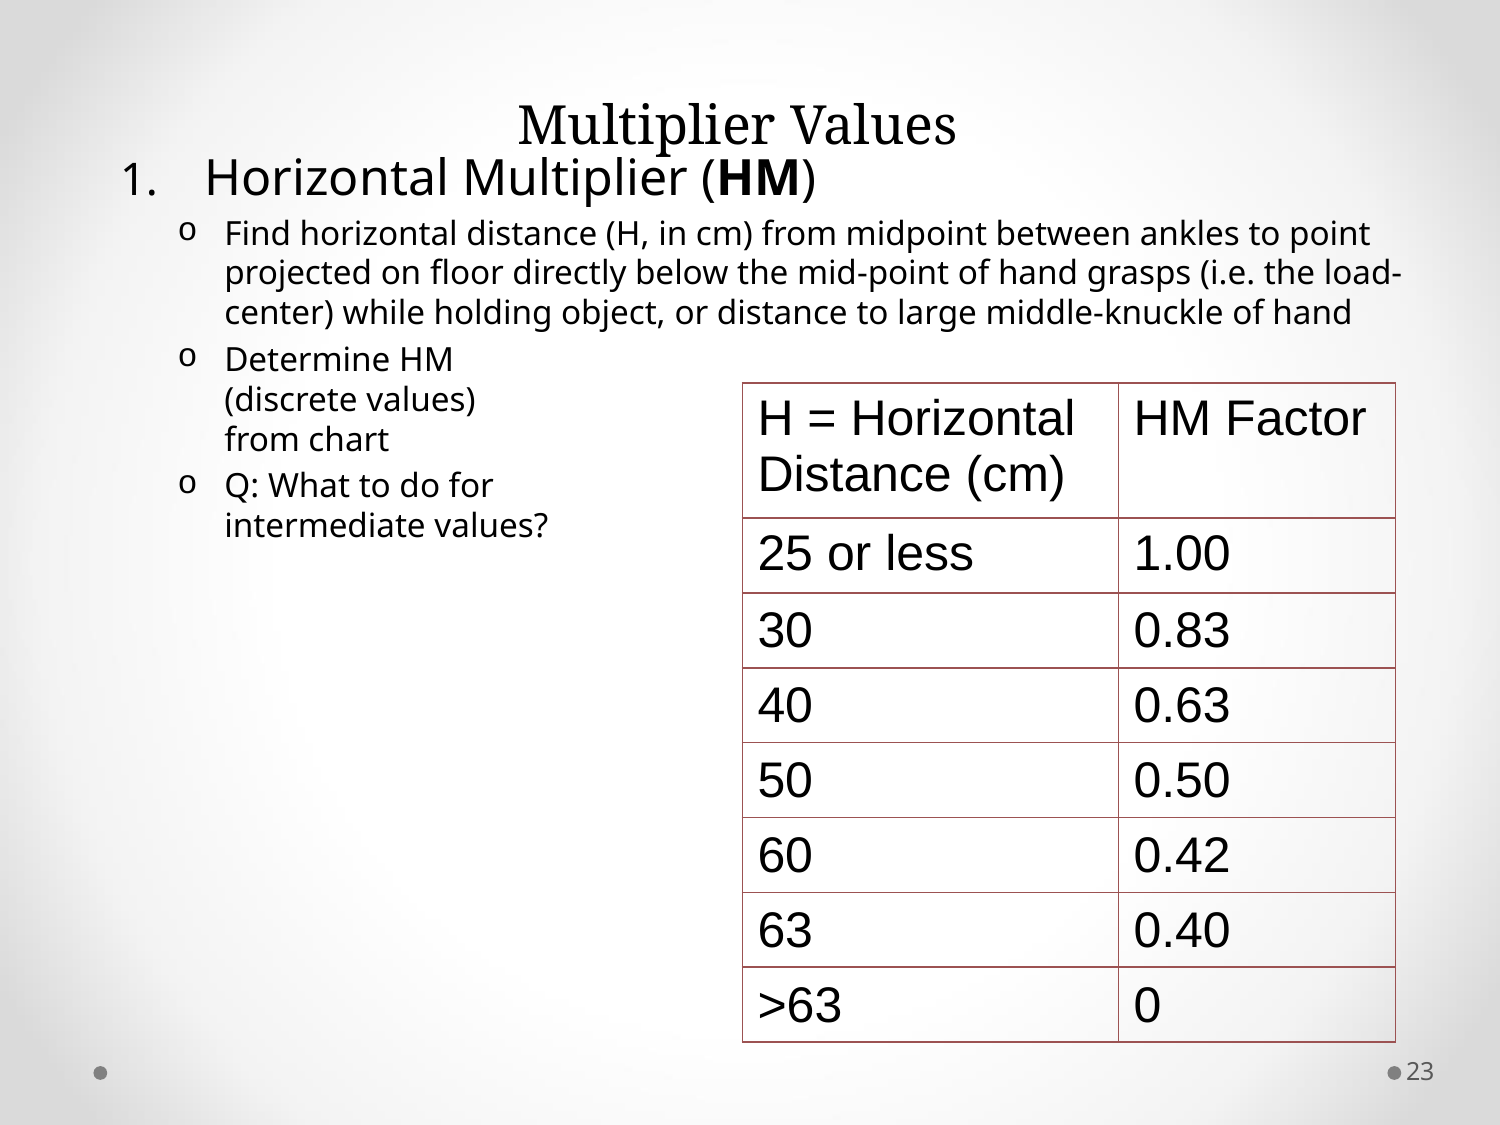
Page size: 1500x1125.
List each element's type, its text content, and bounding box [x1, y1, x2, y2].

table_cell 50 [743, 743, 1118, 817]
table_cell 1.00 [1119, 519, 1395, 592]
table_cell 0.50 [1119, 743, 1395, 817]
table_cell 0.63 [1119, 669, 1395, 742]
table_cell 0 [1119, 968, 1395, 1041]
table_cell 63 [743, 893, 1118, 966]
title Multiplier Values [62, 62, 1413, 163]
slide_number 23 [1401, 1042, 1494, 1103]
list Horizontal Multiplier (HM) Find horizontal distance (H, in cm) from midpoint between ankles to point projected on floor directly below the mid-point of hand grasps (i.e. the load-center) while holding object, or distance to large middle-knuckle of hand Determine HM (discrete values) from chart Q: What to do for intermediate values? [87, 137, 1438, 1113]
table_header HM Factor [1119, 384, 1395, 517]
table_cell 40 [743, 669, 1118, 742]
table_cell >63 [743, 968, 1118, 1041]
table_cell 30 [743, 594, 1118, 667]
table_cell 0.83 [1119, 594, 1395, 667]
picture [0, 0, 1500, 1125]
table_header H = Horizontal Distance (cm) [743, 384, 1118, 517]
table_cell 60 [743, 818, 1118, 892]
table_cell 0.40 [1119, 893, 1395, 966]
table_cell 0.42 [1119, 818, 1395, 892]
table_cell 25 or less [743, 519, 1118, 592]
